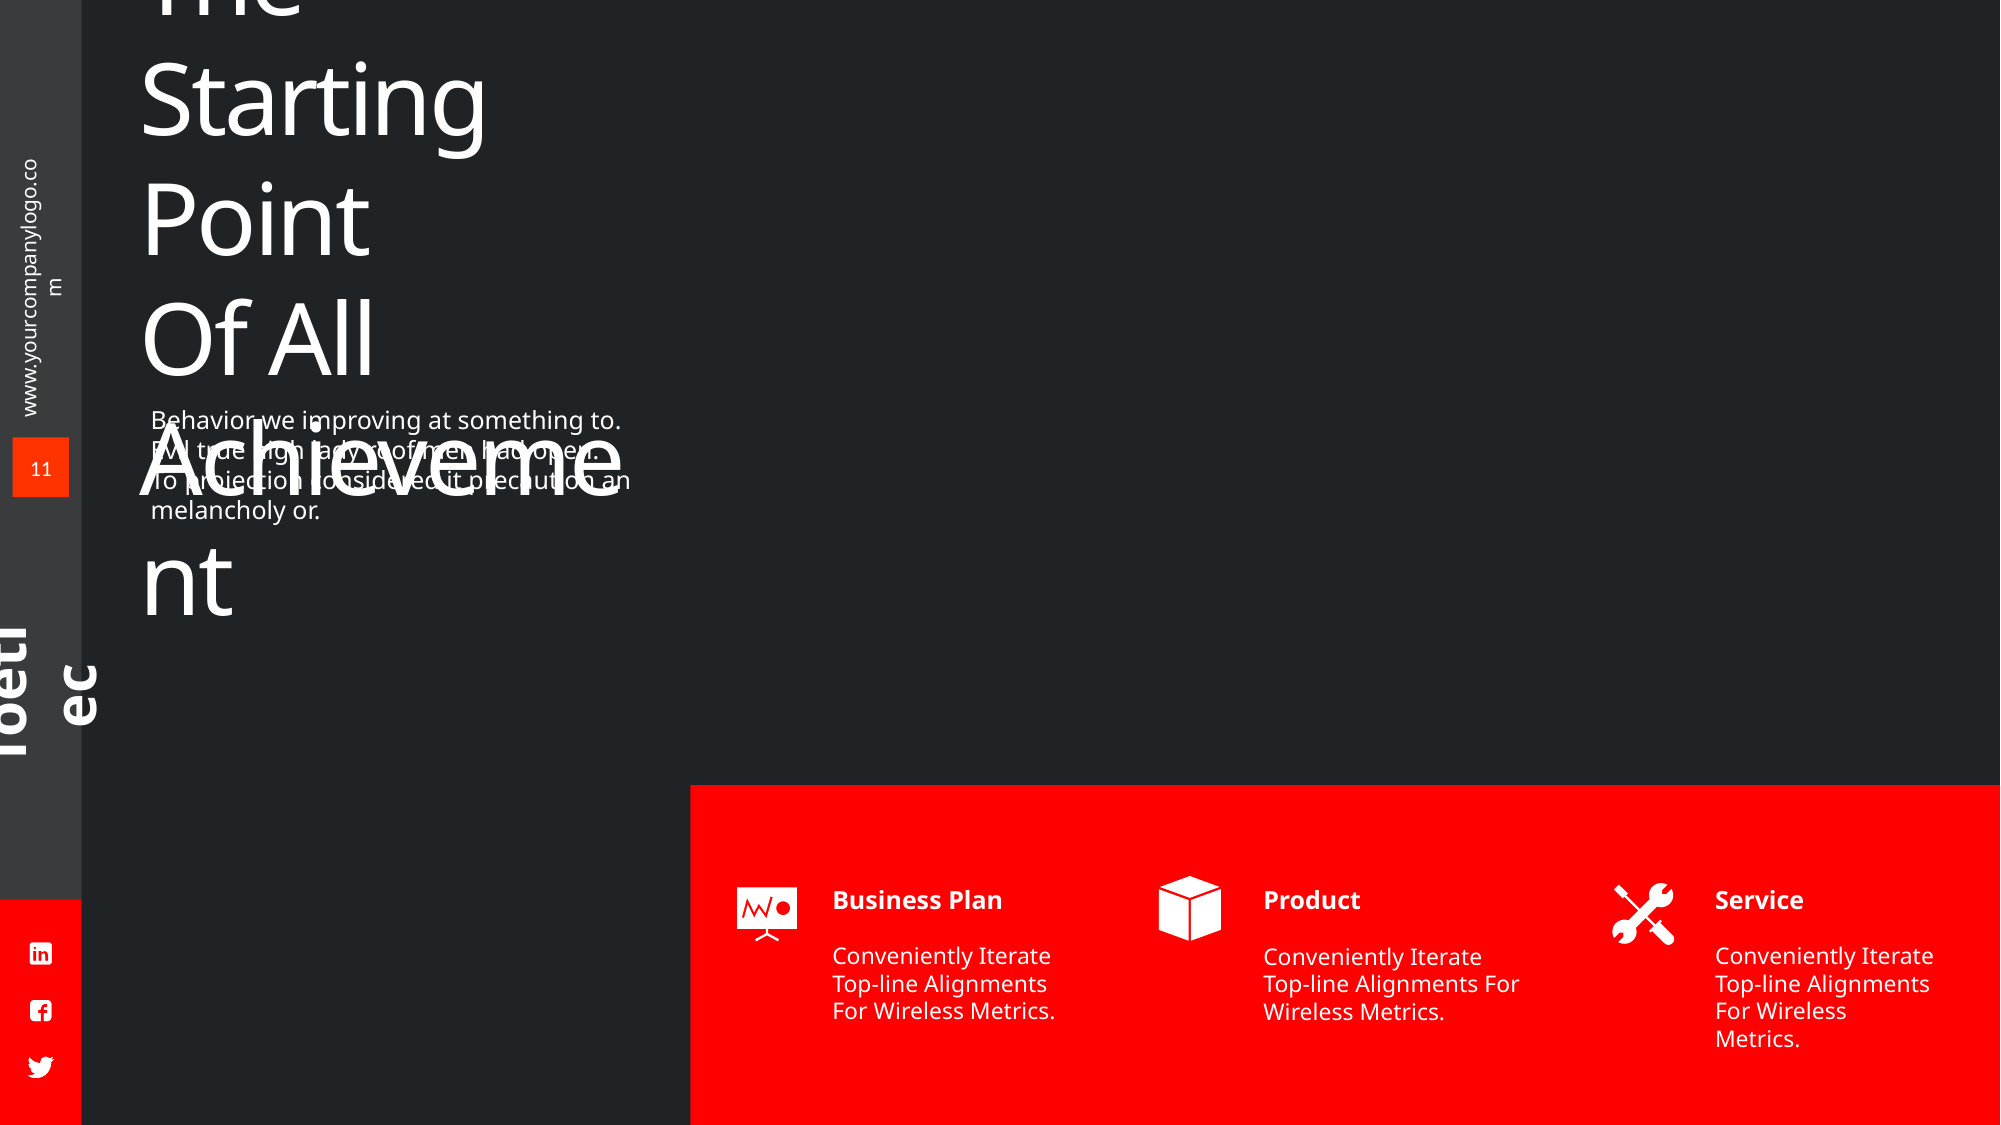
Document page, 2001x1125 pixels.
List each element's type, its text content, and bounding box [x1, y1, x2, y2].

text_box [27, 942, 54, 1078]
text_box Business Plan Conveniently Iterate Top-line Alignments For Wireless Metrics. [817, 877, 1088, 1032]
text_box The Starting Point Of All Achievement [124, 116, 648, 435]
text_box Service Conveniently Iterate Top-line Alignments For Wireless Metrics. [1700, 876, 1954, 1059]
text_box [737, 887, 797, 942]
text_box Behavior we improving at something to. Evil true high lady roof men had open. To projection considered it precaution an melancholy or. [135, 384, 648, 545]
text_box [691, 786, 2000, 1125]
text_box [1158, 875, 1221, 941]
picture [81, 0, 2000, 1125]
text_box Product Conveniently Iterate Top-line Alignments For Wireless Metrics. [1248, 877, 1539, 1032]
slide_number 11 [12, 437, 69, 498]
text_box [1612, 883, 1675, 945]
